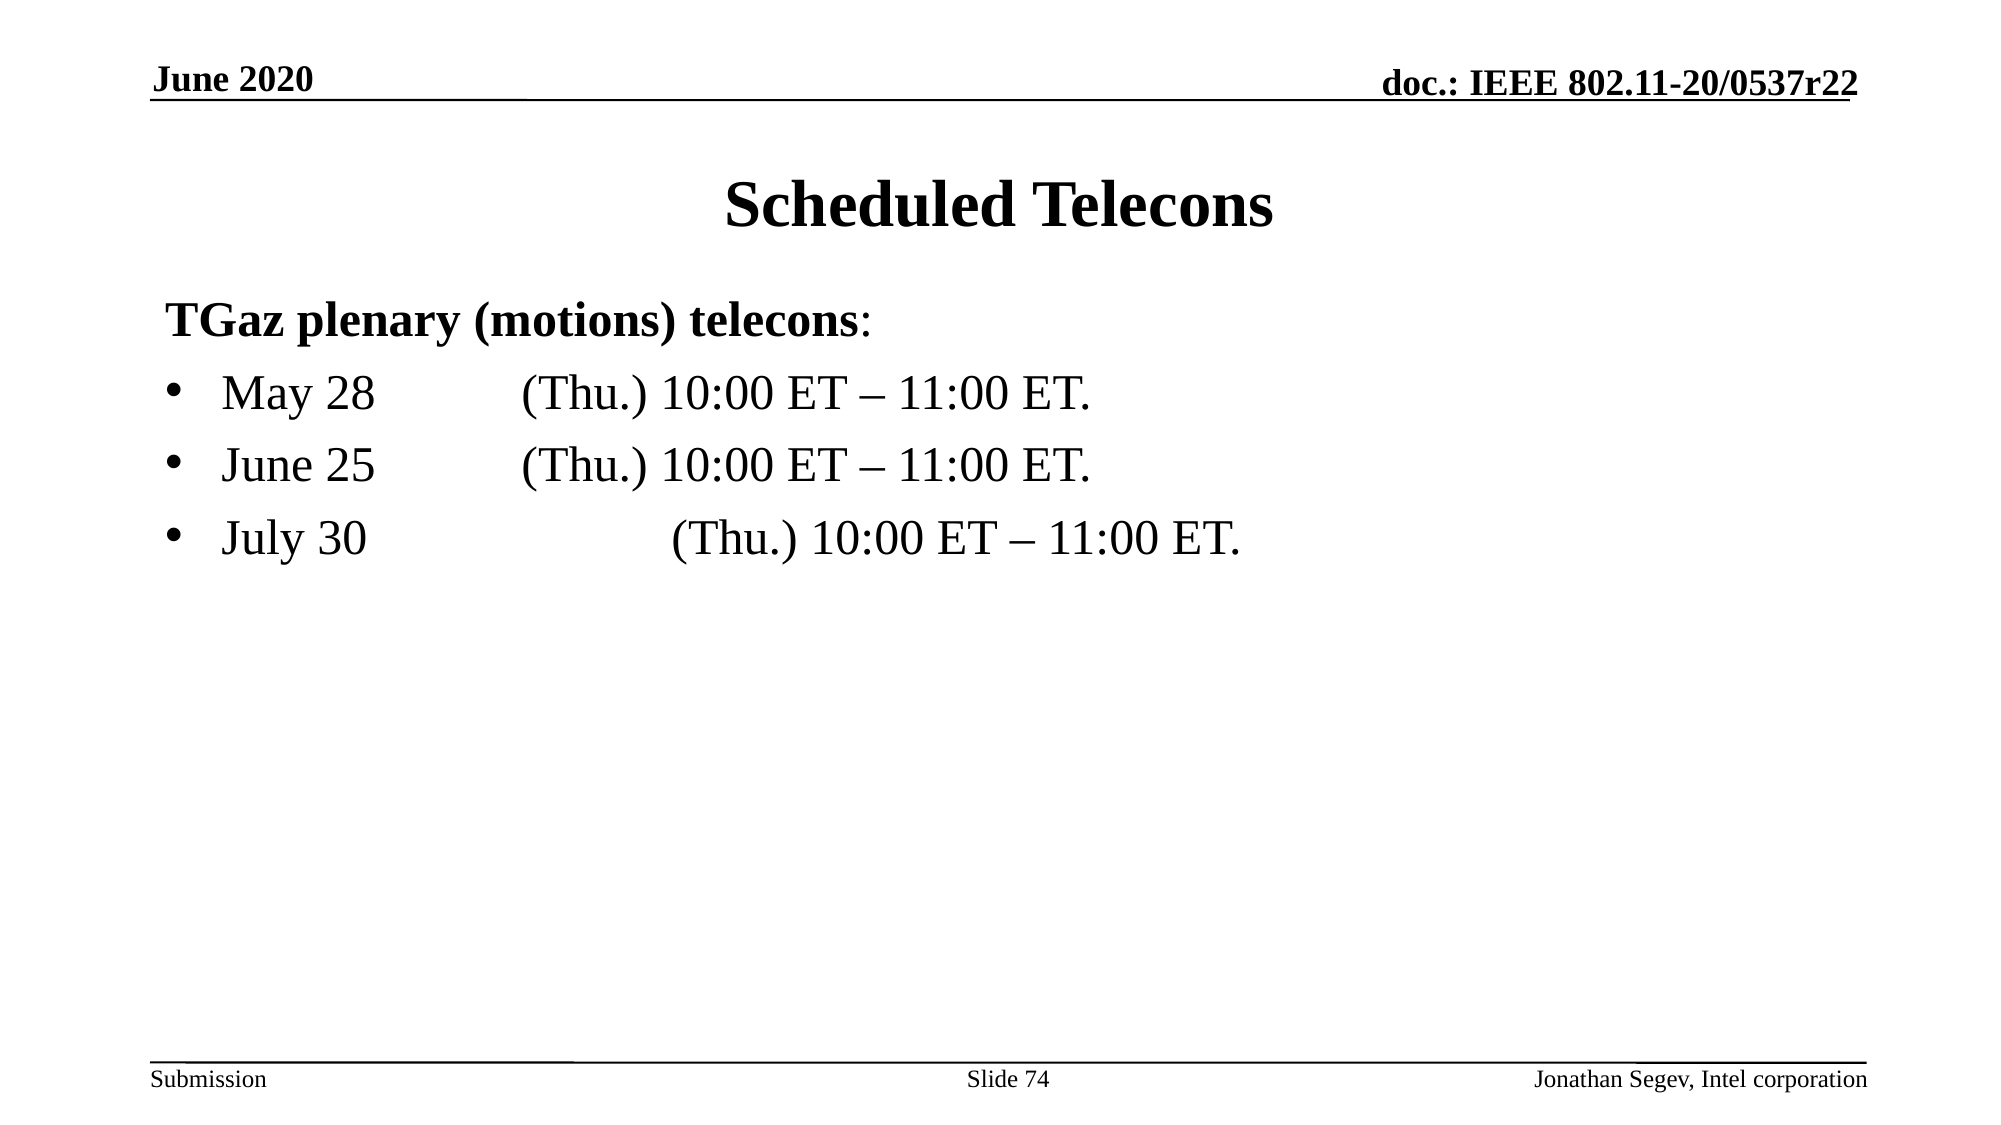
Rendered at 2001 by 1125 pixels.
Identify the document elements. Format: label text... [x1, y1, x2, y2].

list TGaz plenary (motions) telecons: May 28 (Thu.) 10:00 ET – 11:00 ET. June 25 (Thu.) 10:00 ET – 11:00 ET. July 30 (Thu.) 10:00 ET – 11:00 ET. [149, 278, 1850, 670]
slide_number Slide 74 [950, 1061, 1067, 1123]
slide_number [152, 54, 563, 100]
title Scheduled Telecons [149, 112, 1850, 278]
footer Jonathan Segev, Intel corporation [1171, 1061, 1869, 1093]
